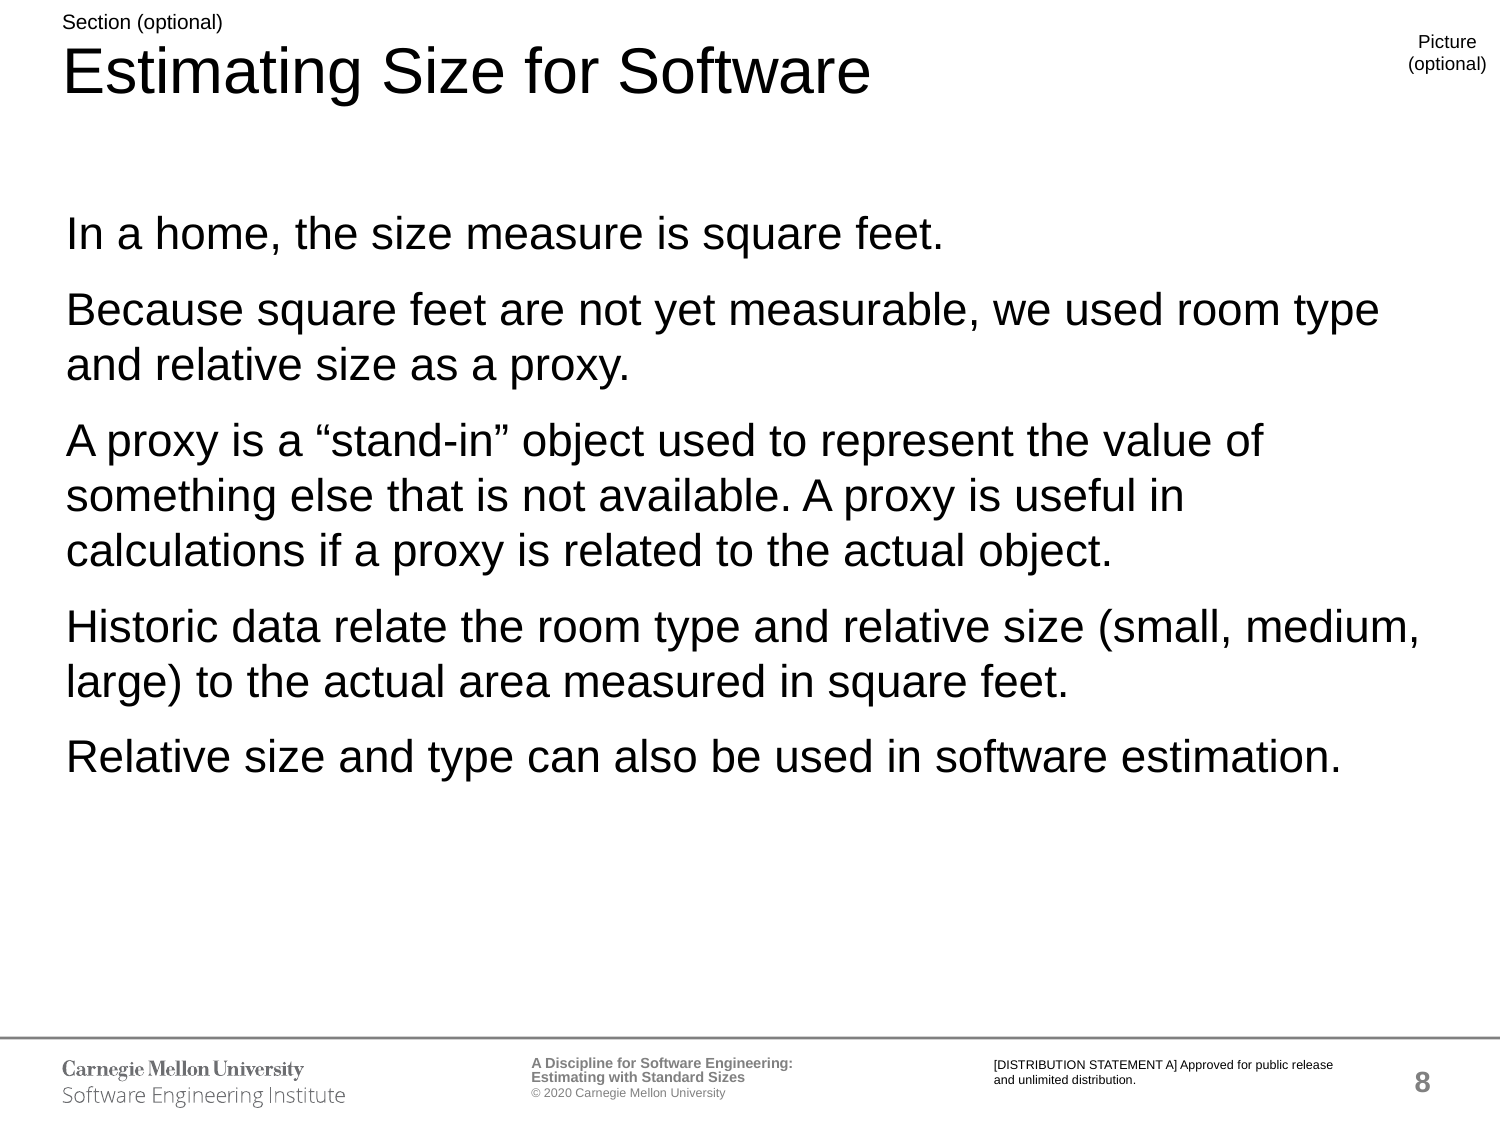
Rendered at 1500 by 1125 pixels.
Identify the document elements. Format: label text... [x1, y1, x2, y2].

list In a home, the size measure is square feet. Because square feet are not yet measurable, we used room type and relative size as a proxy. A proxy is a “stand-in” object used to represent the value of something else that is not available. A proxy is useful in calculations if a proxy is related to the actual object. Historic data relate the room type and relative size (small, medium, large) to the actual area measured in square feet. Relative size and type can also be used in software estimation. [65, 204, 1431, 1027]
title Estimating Size for Software [62, 37, 1338, 182]
